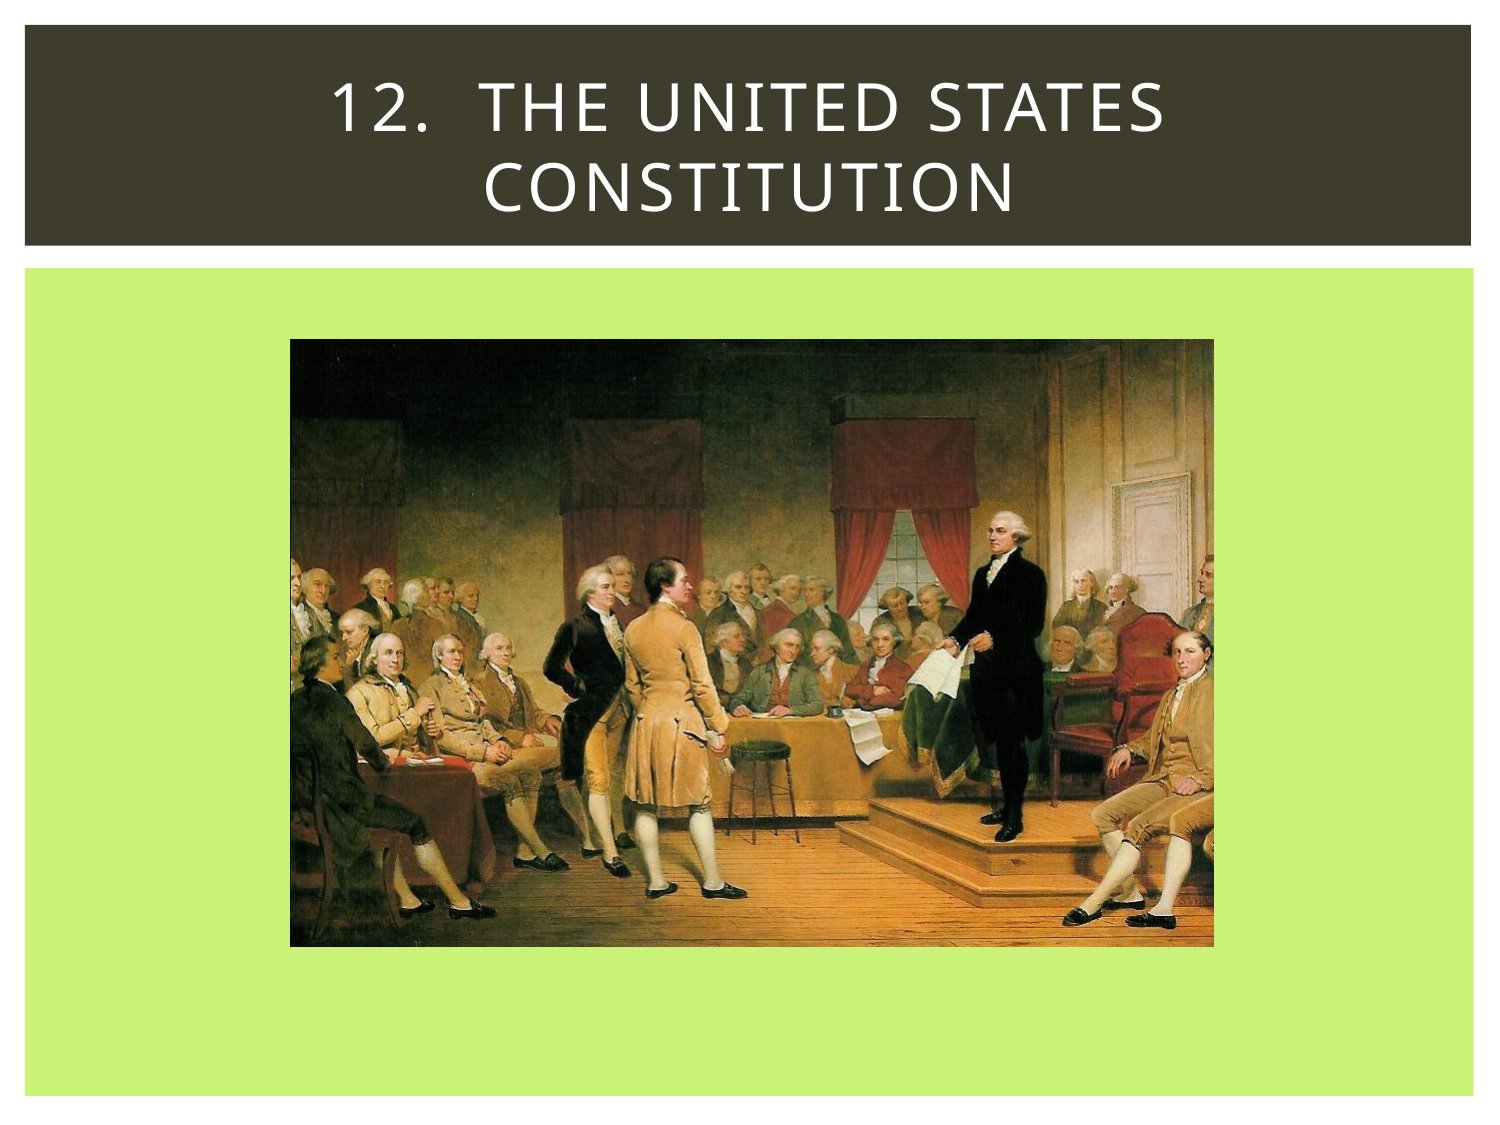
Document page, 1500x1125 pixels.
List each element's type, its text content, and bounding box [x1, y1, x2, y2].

title 12. The United States Constitution [62, 58, 1438, 232]
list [290, 339, 1214, 948]
